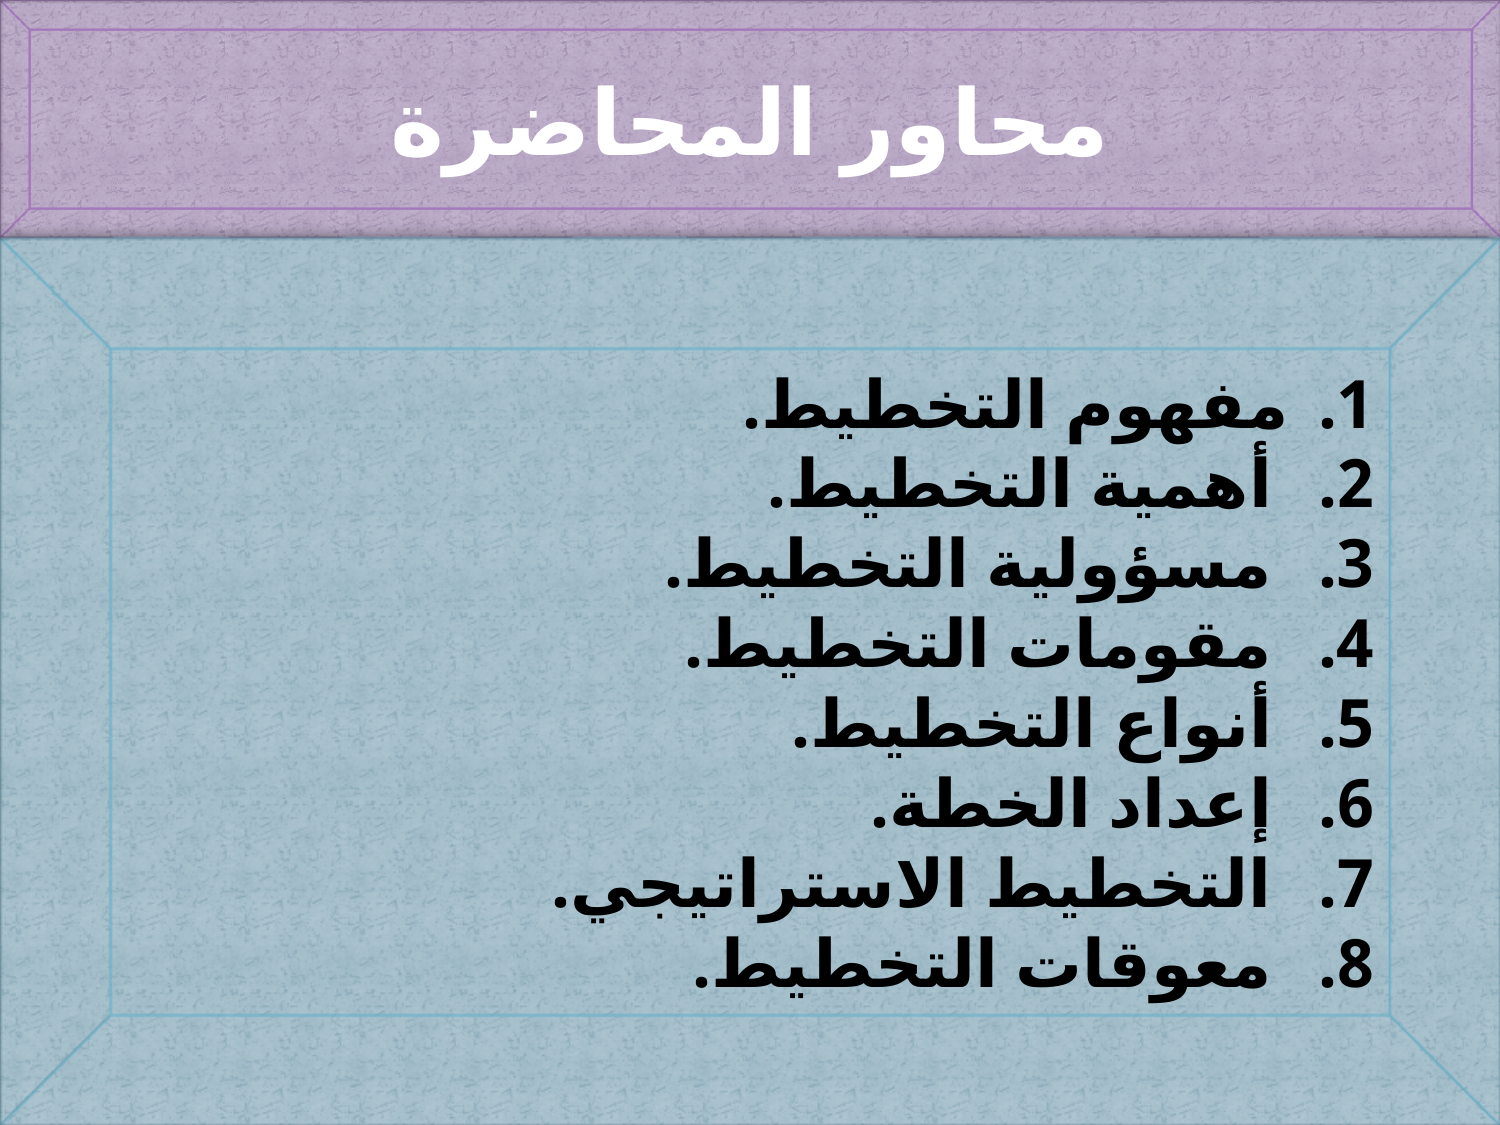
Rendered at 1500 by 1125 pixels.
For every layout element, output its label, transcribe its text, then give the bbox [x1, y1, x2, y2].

text_box محاور المحاضرة [4, 3, 1498, 226]
text_box مفهوم التخطيط. أهمية التخطيط. مسؤولية التخطيط. مقومات التخطيط. أنواع التخطيط. إعداد الخطة. التخطيط الاستراتيجي. معوقات التخطيط. [111, 349, 1390, 1014]
